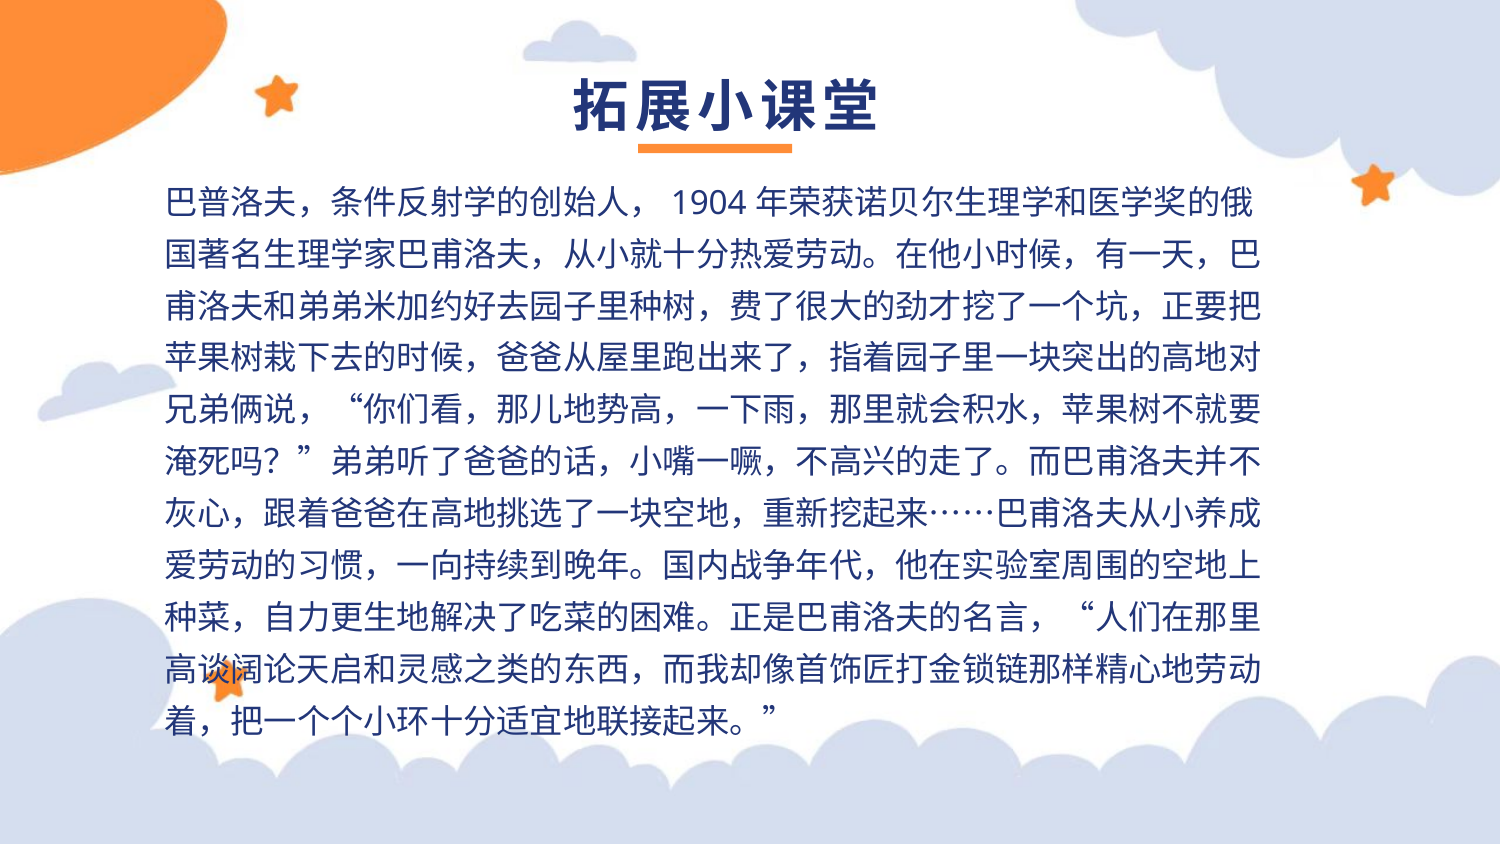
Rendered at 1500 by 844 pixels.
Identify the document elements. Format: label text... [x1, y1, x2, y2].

text_box [637, 143, 793, 154]
text_box 拓展小课堂 [461, 60, 991, 148]
picture [0, 0, 1500, 844]
text_box 巴普洛夫，条件反射学的创始人，1904年荣获诺贝尔生理学和医学奖的俄国著名生理学家巴甫洛夫，从小就十分热爱劳动。在他小时候，有一天，巴甫洛夫和弟弟米加约好去园子里种树，费了很大的劲才挖了一个坑，正要把苹果树栽下去的时候，爸爸从屋里跑出来了，指着园子里一块突出的高地对兄弟俩说，“你们看，那儿地势高，一下雨，那里就会积水，苹果树不就要淹死吗？”弟弟听了爸爸的话，小嘴一噘，不高兴的走了。而巴甫洛夫并不灰心，跟着爸爸在高地挑选了一块空地，重新挖起来……巴甫洛夫从小养成爱劳动的习惯，一向持续到晚年。国内战争年代，他在实验室周围的空地上种菜，自力更生地解决了吃菜的困难。正是巴甫洛夫的名言，“人们在那里高谈阔论天启和灵感之类的东西，而我却像首饰匠打金锁链那样精心地劳动着，把一个个小环十分适宜地联接起来。” [149, 161, 1277, 747]
